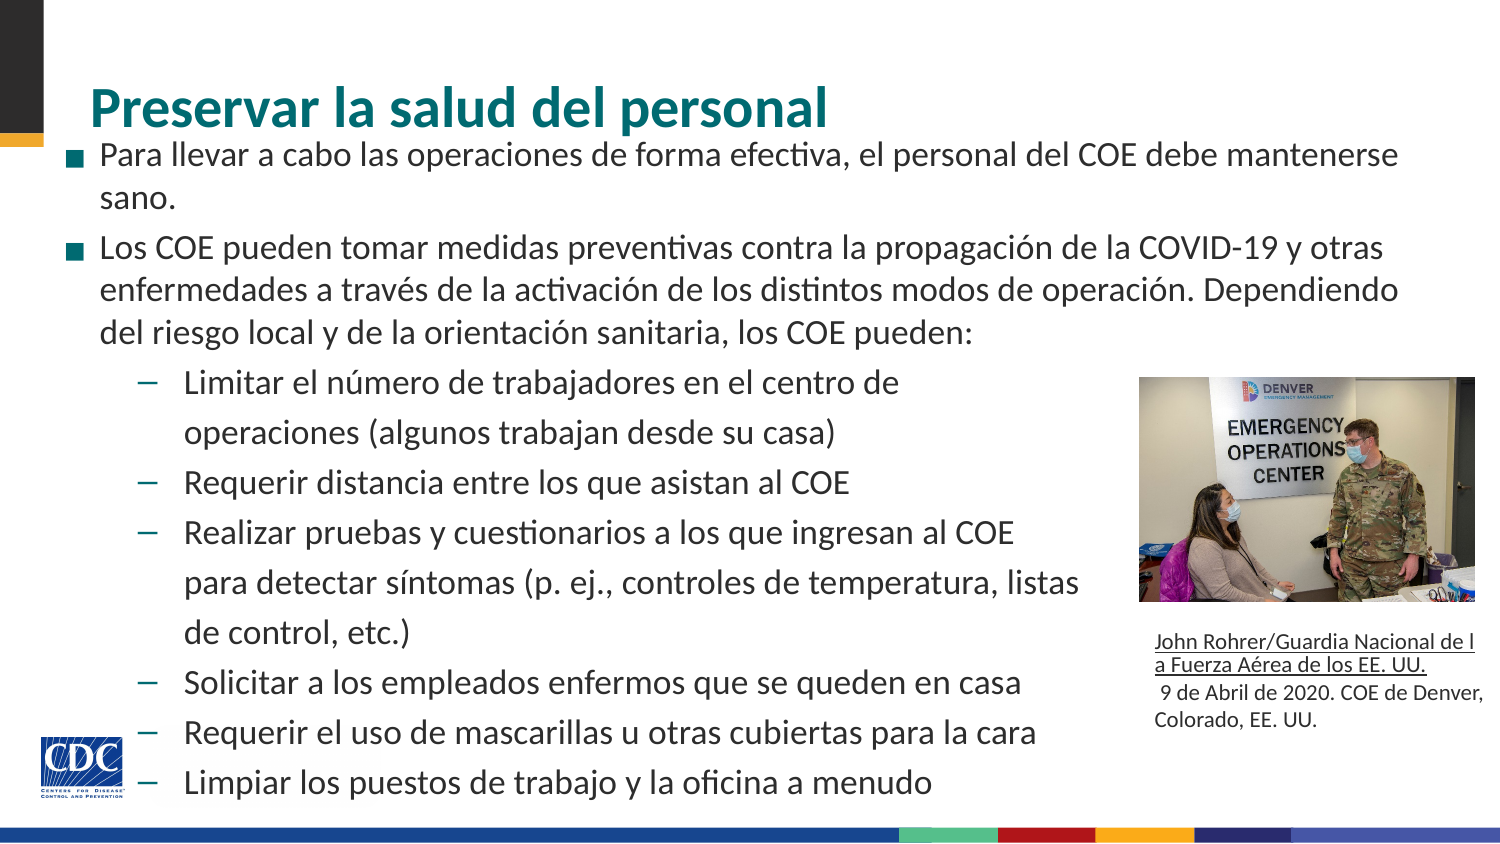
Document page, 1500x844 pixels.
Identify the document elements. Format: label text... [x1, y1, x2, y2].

picture [1139, 377, 1476, 602]
picture [41, 737, 125, 798]
text_box John Rohrer/Guardia Nacional de la Fuerza Aérea de los EE. UU. 9 de Abril de 2020. COE de Denver, Colorado, EE. UU. [1139, 619, 1500, 697]
list Para llevar a cabo las operaciones de forma efectiva, el personal del COE debe mantenerse sano. Los COE pueden tomar medidas preventivas contra la propagación de la COVID-19 y otras enfermedades a través de la activación de los distintos modos de operación. Dependiendo del riesgo local y de la orientación sanitaria, los COE pueden: Limitar el número de trabajadores en el centro de operaciones (algunos trabajan desde su casa) Requerir distancia entre los que asistan al COE Realizar pruebas y cuestionarios a los que ingresan al COE para detectar síntomas (p. ej., controles de temperatura, listas de control, etc.) Solicitar a los empleados enfermos que se queden en casa Requerir el uso de mascarillas u otras cubiertas para la cara Limpiar los puestos de trabajo y la oficina a menudo [46, 123, 1454, 672]
picture [150, 725, 381, 808]
title Preservar la salud del personal [75, 33, 1425, 123]
